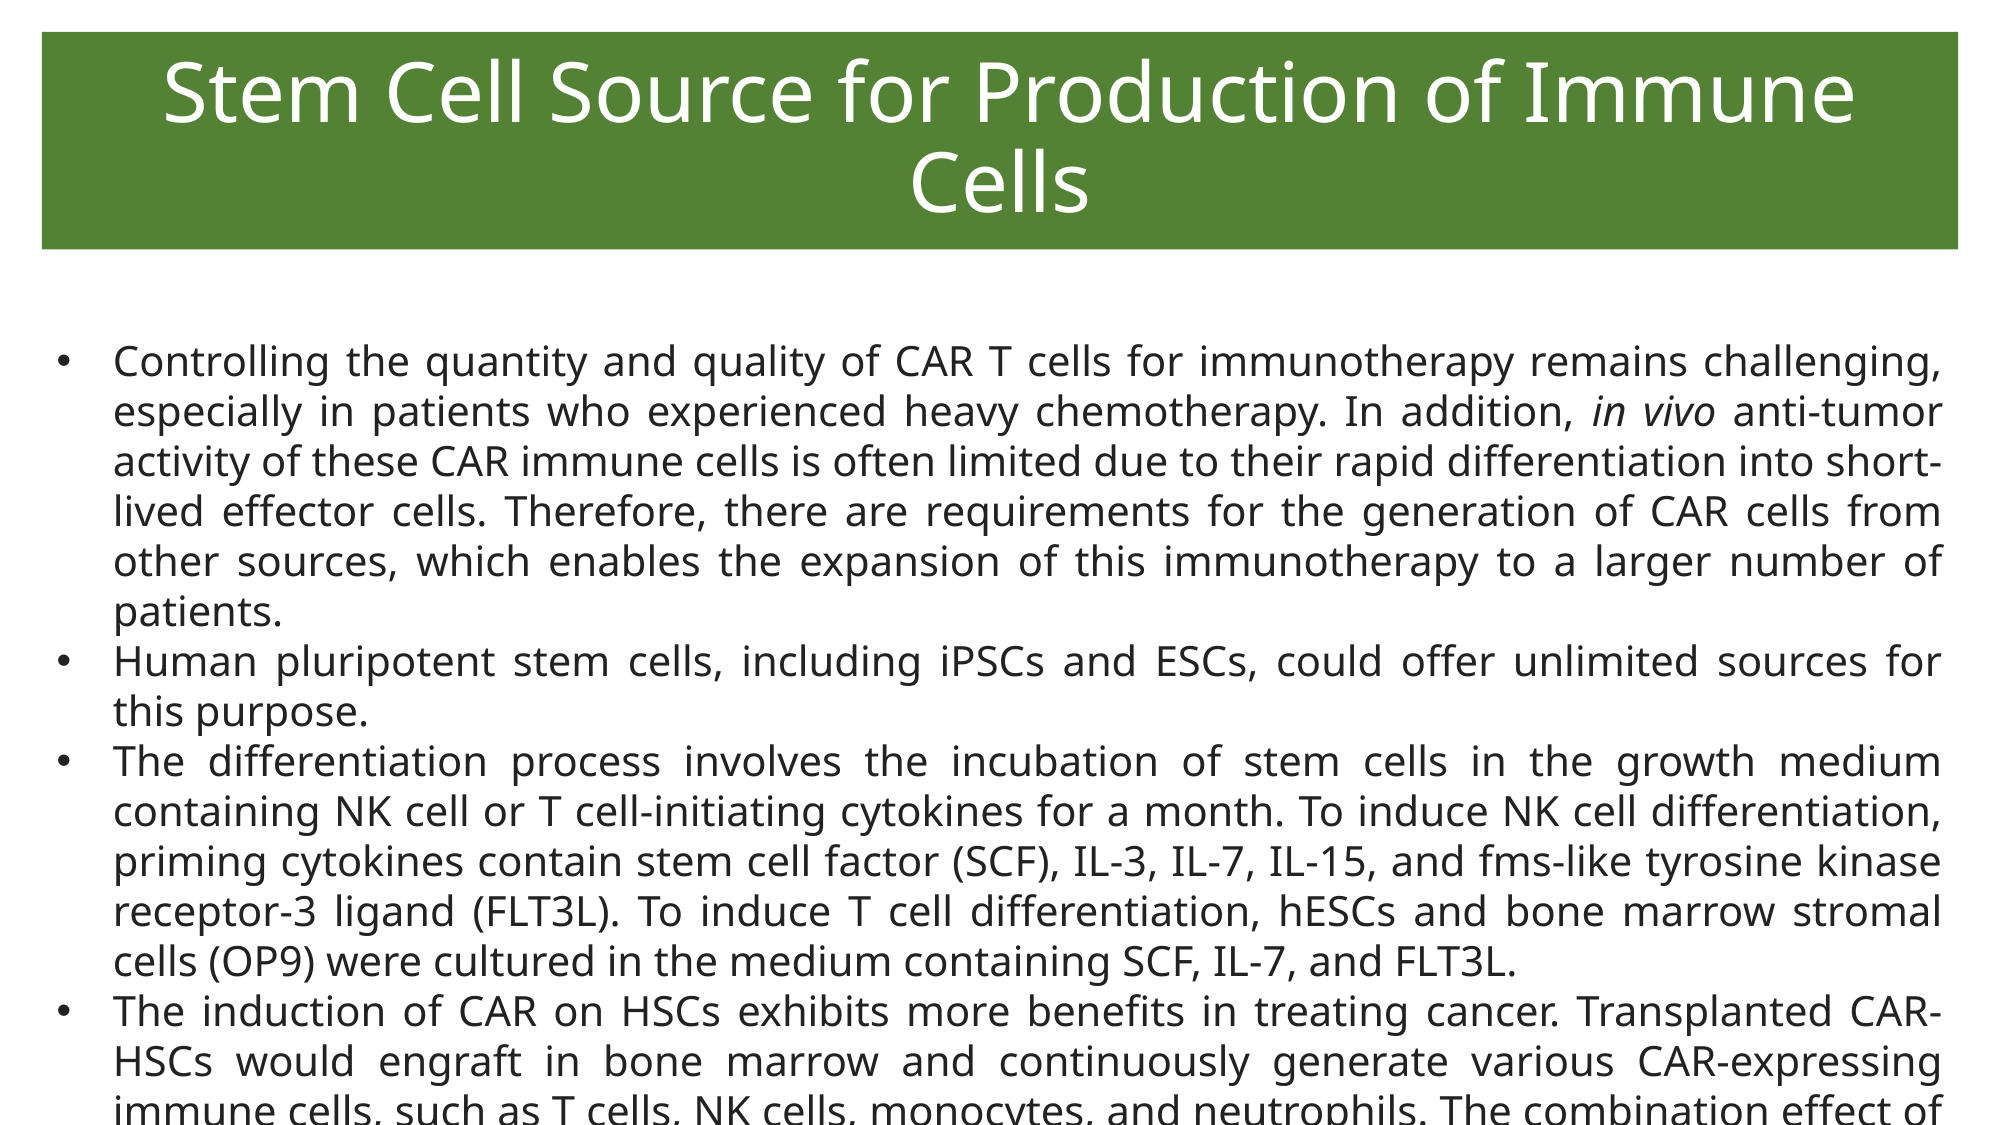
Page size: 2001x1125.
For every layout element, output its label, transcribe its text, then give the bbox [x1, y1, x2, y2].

title Stem Cell Source for Production of Immune Cells [41, 31, 1959, 250]
text_box Controlling the quantity and quality of CAR T cells for immunotherapy remains challenging, especially in patients who experienced heavy chemotherapy. In addition, in vivo anti-tumor activity of these CAR immune cells is often limited due to their rapid differentiation into short-lived effector cells. Therefore, there are requirements for the generation of CAR cells from other sources, which enables the expansion of this immunotherapy to a larger number of patients. Human pluripotent stem cells, including iPSCs and ESCs, could offer unlimited sources for this purpose. The differentiation process involves the incubation of stem cells in the growth medium containing NK cell or T cell-initiating cytokines for a month. To induce NK cell differentiation, priming cytokines contain stem cell factor (SCF), IL-3, IL-7, IL-15, and fms-like tyrosine kinase receptor-3 ligand (FLT3L). To induce T cell differentiation, hESCs and bone marrow stromal cells (OP9) were cultured in the medium containing SCF, IL-7, and FLT3L. The induction of CAR on HSCs exhibits more benefits in treating cancer. Transplanted CAR-HSCs would engraft in bone marrow and continuously generate various CAR-expressing immune cells, such as T cells, NK cells, monocytes, and neutrophils. The combination effect of these cells results in more strong immunity to kill cancer. [41, 327, 1959, 1125]
